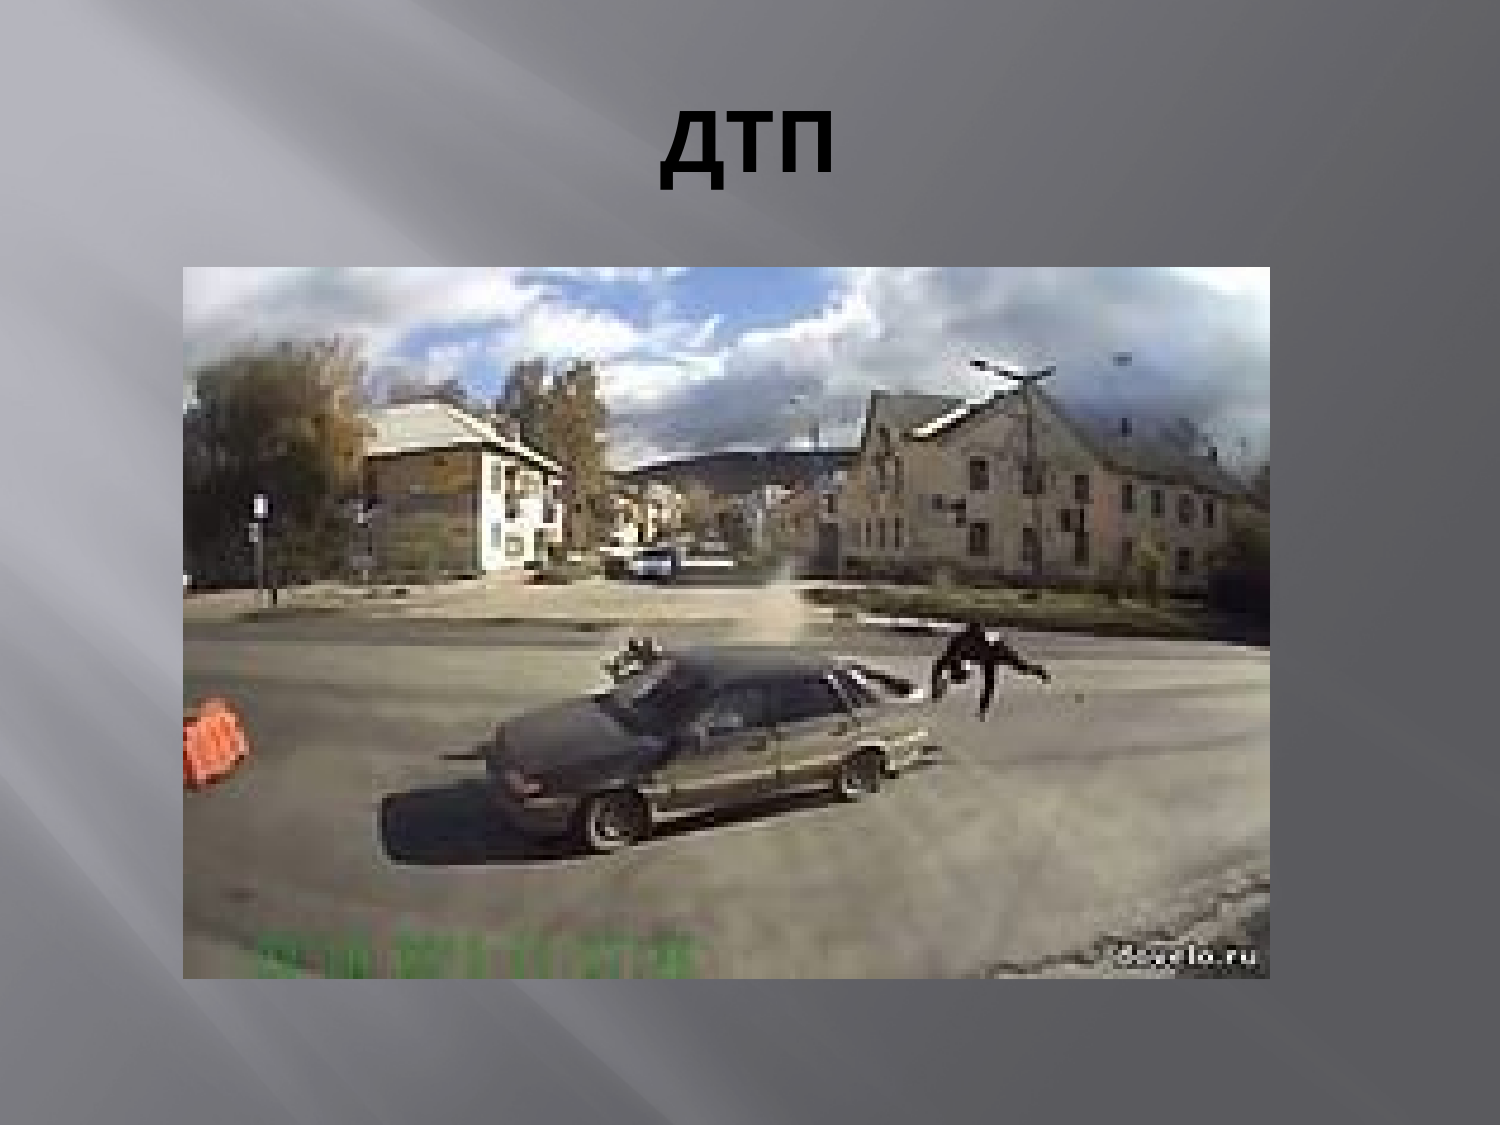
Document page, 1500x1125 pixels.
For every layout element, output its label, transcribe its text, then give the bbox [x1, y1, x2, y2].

title ДТП [75, 45, 1425, 233]
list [182, 266, 1270, 980]
